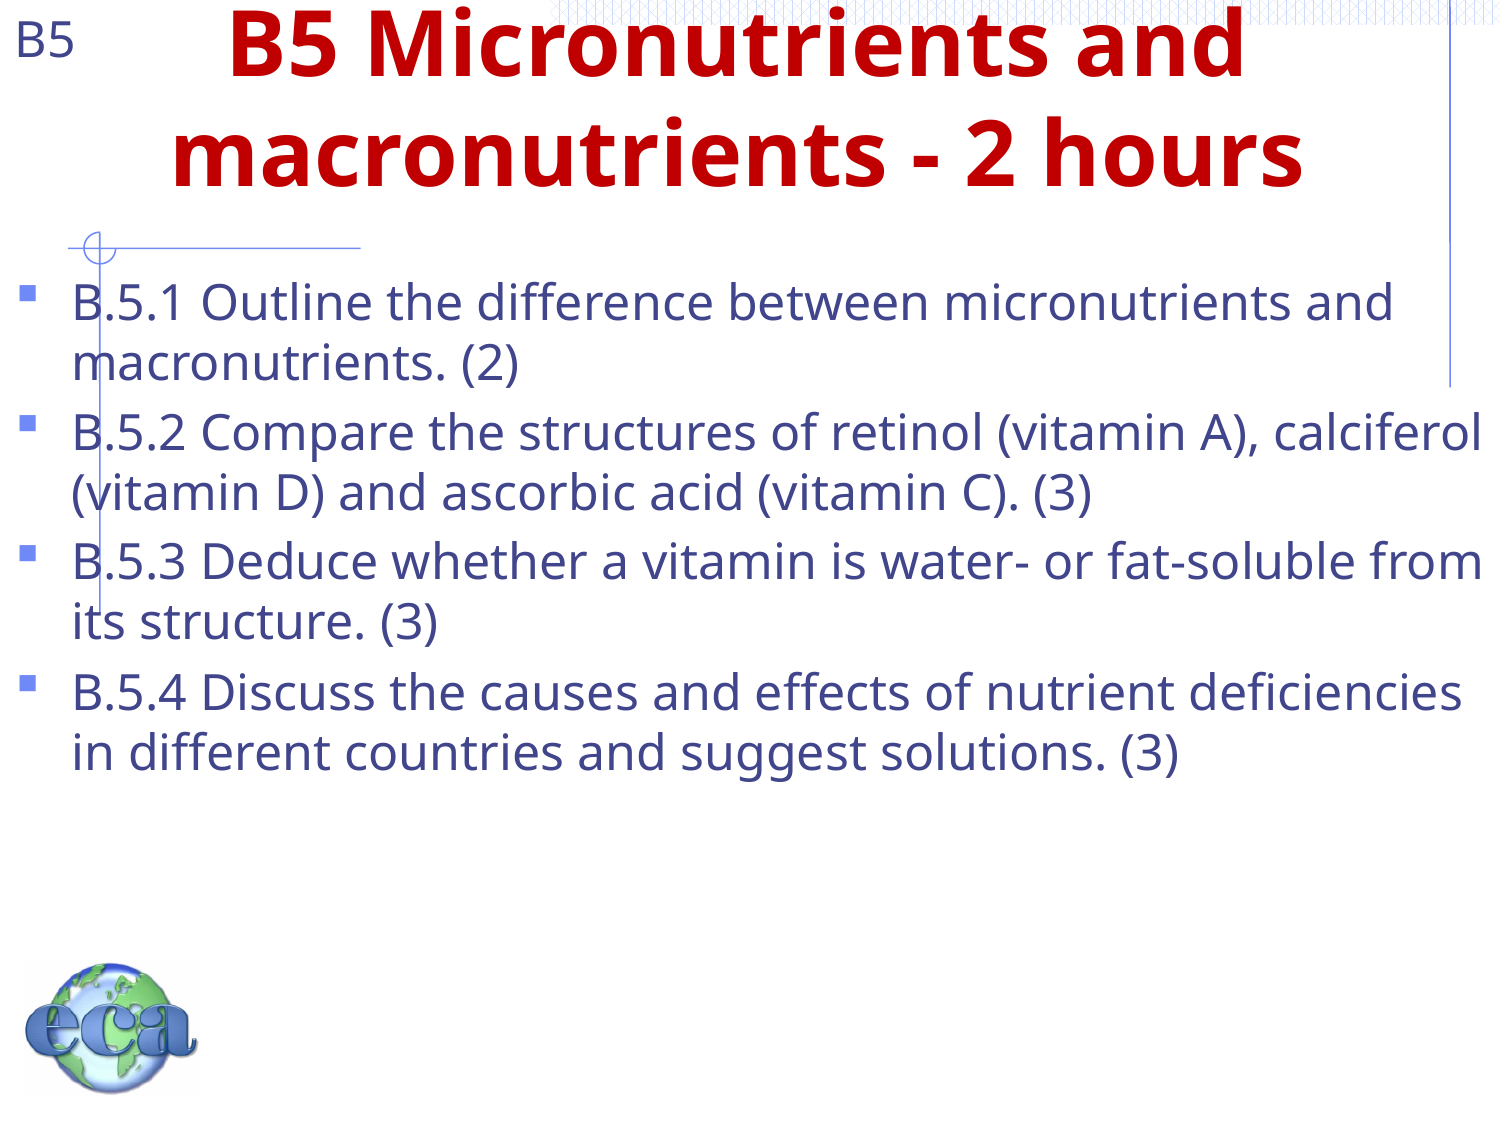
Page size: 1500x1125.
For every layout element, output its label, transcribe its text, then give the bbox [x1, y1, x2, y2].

list B.5.1 Outline the difference between micronutrients and macronutrients. (2) B.5.2 Compare the structures of retinol (vitamin A), calciferol (vitamin D) and ascorbic acid (vitamin C). (3) B.5.3 Deduce whether a vitamin is water- or fat-soluble from its structure. (3) B.5.4 Discuss the causes and effects of nutrient deficiencies in different countries and suggest solutions. (3) [0, 262, 1500, 1013]
title B5 Micronutrients and macronutrients - 2 hours [24, 74, 1451, 213]
picture [23, 1013, 200, 1096]
